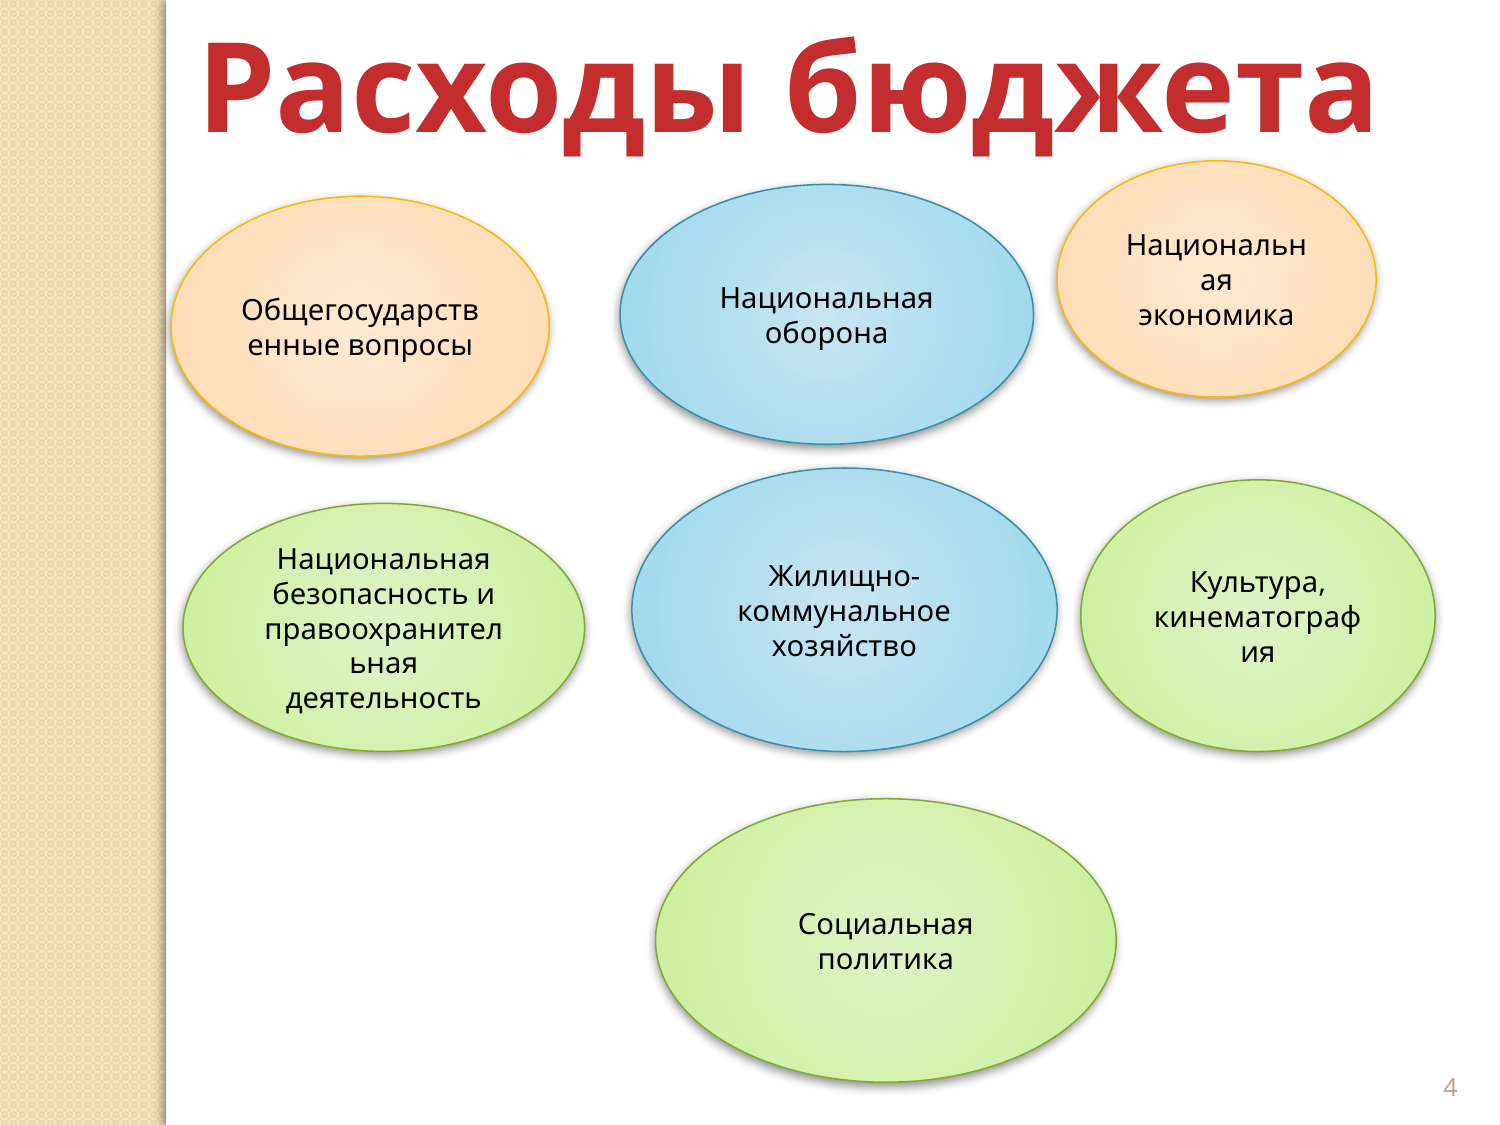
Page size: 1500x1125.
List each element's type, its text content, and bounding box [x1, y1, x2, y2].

text_box Расходы бюджета [182, 0, 1396, 165]
text_box Культура, кинематография [1080, 479, 1436, 753]
text_box Социальная политика [654, 797, 1117, 1084]
text_box Национальная оборона [619, 183, 1035, 446]
text_box Национальная экономика [1056, 160, 1377, 398]
text_box Жилищно-коммунальное хозяйство [631, 467, 1058, 753]
text_box Общегосударственные вопросы [170, 195, 550, 457]
slide_number 4 [1413, 1034, 1488, 1113]
text_box Национальная безопасность и правоохранительная деятельность [182, 502, 586, 753]
